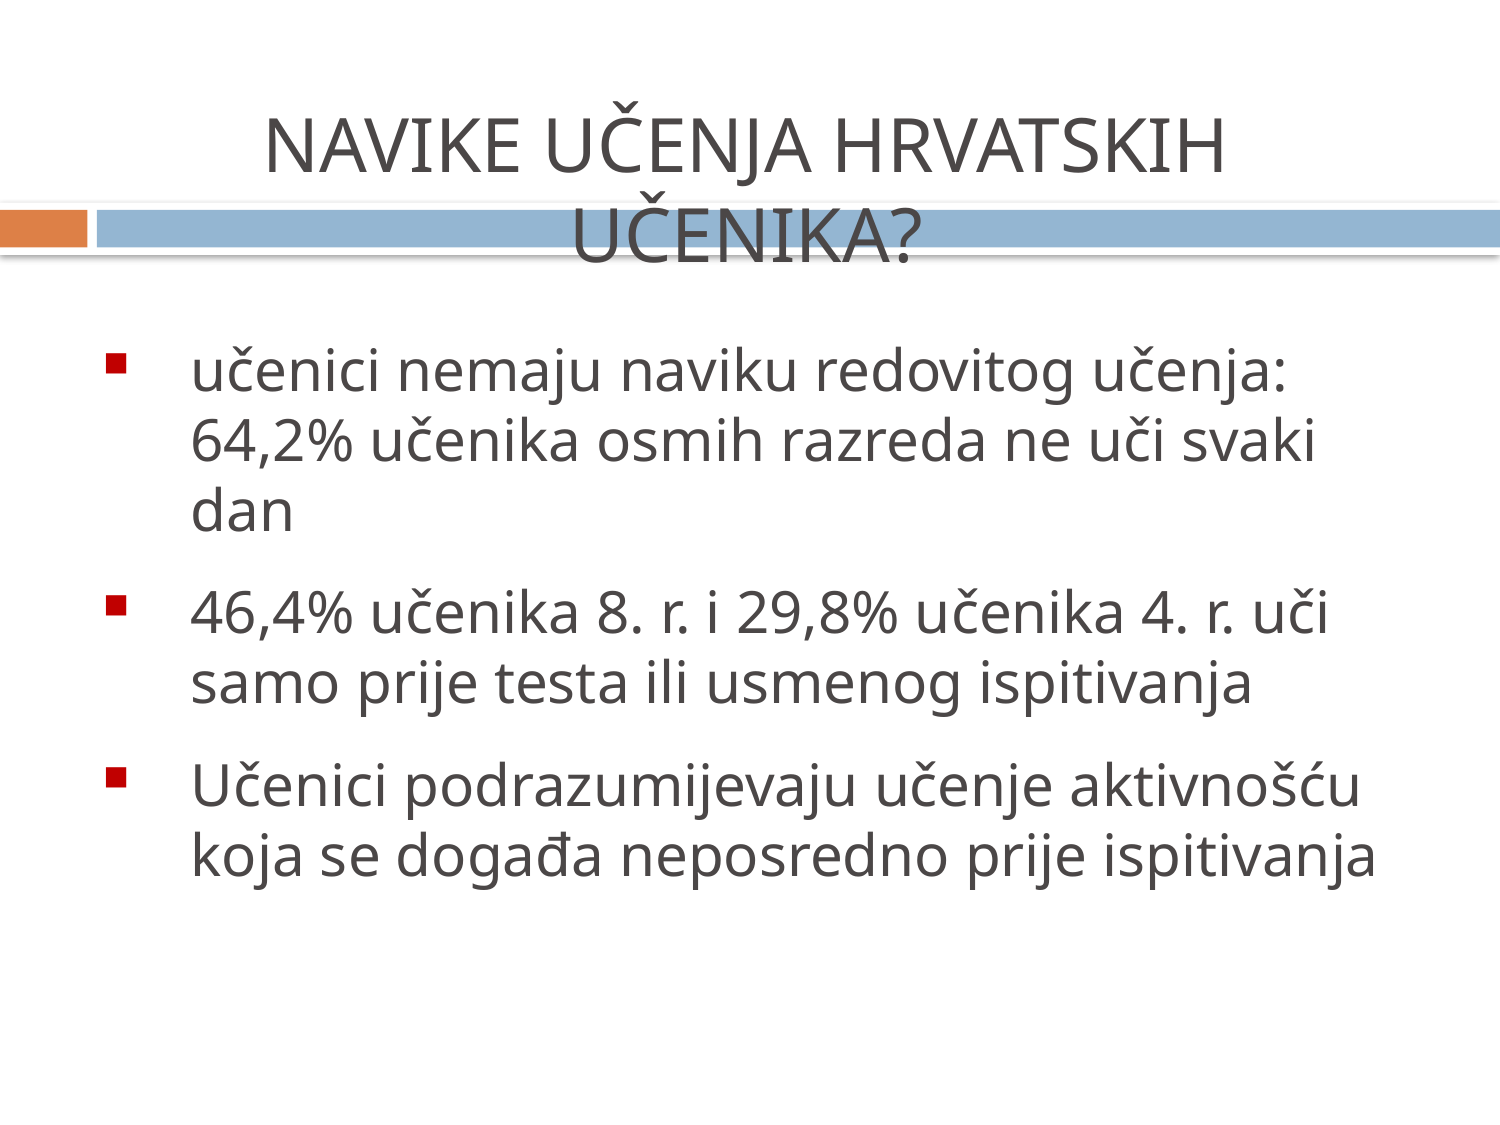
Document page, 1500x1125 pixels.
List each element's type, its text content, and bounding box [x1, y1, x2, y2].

text_box NAVIKE UČENJA HRVATSKIH UČENIKA? [88, 89, 1405, 285]
text_box učenici nemaju naviku redovitog učenja: 64,2% učenika osmih razreda ne uči svaki dan 46,4% učenika 8. r. i 29,8% učenika 4. r. uči samo prije testa ili usmenog ispitivanja Učenici podrazumijevaju učenje aktivnošću koja se događa neposredno prije ispitivanja [88, 326, 1447, 894]
